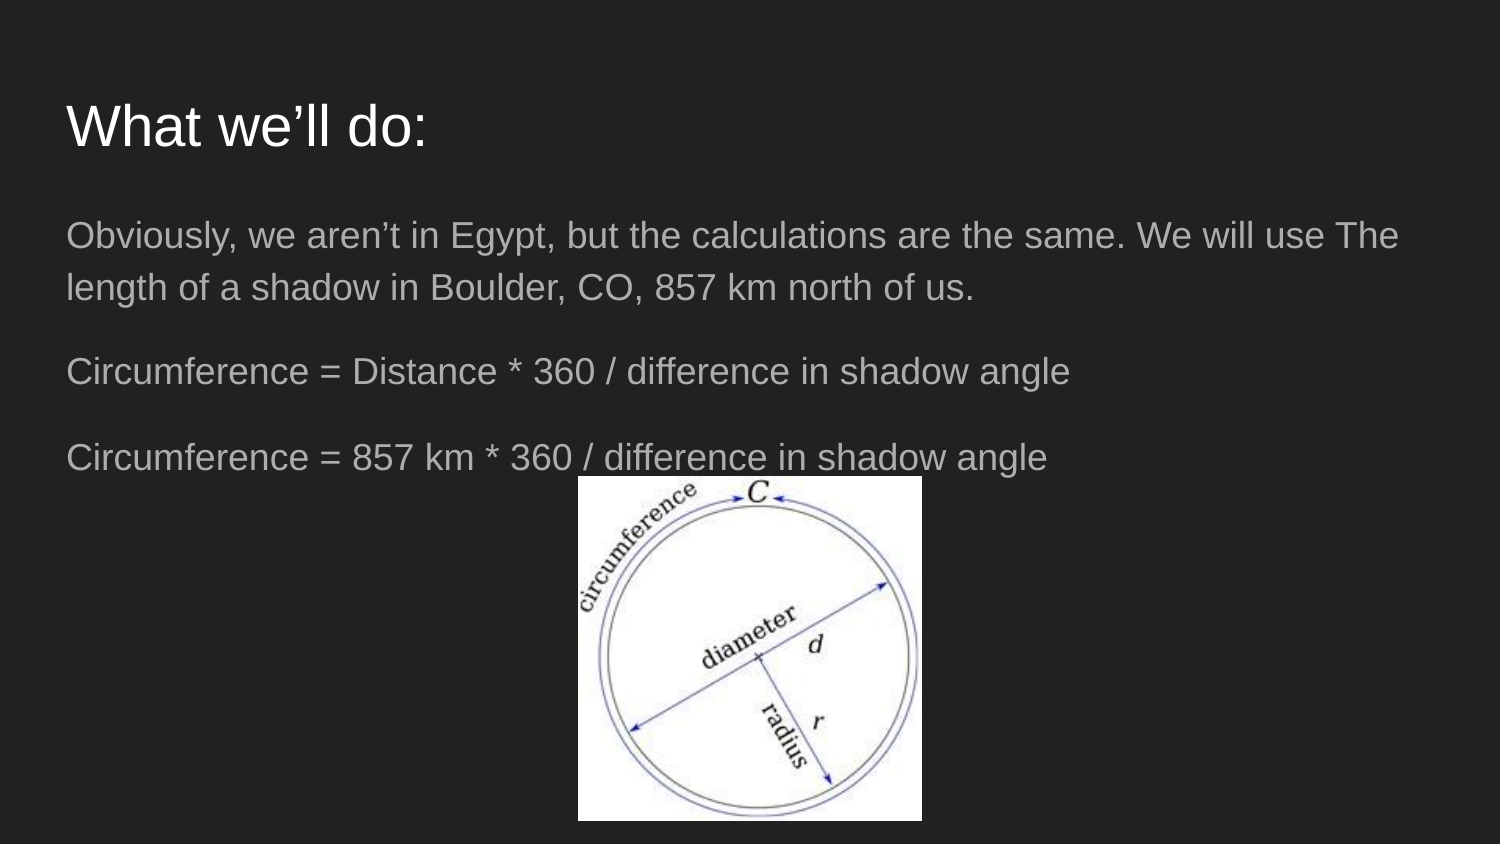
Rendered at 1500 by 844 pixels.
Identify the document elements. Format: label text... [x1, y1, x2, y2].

list Obviously, we aren’t in Egypt, but the calculations are the same. We will use The length of a shadow in Boulder, CO, 857 km north of us. Circumference = Distance * 360 / difference in shadow angle Circumference = 857 km * 360 / difference in shadow angle [51, 189, 1449, 750]
title What we’ll do: [51, 72, 1449, 167]
picture [577, 476, 923, 821]
